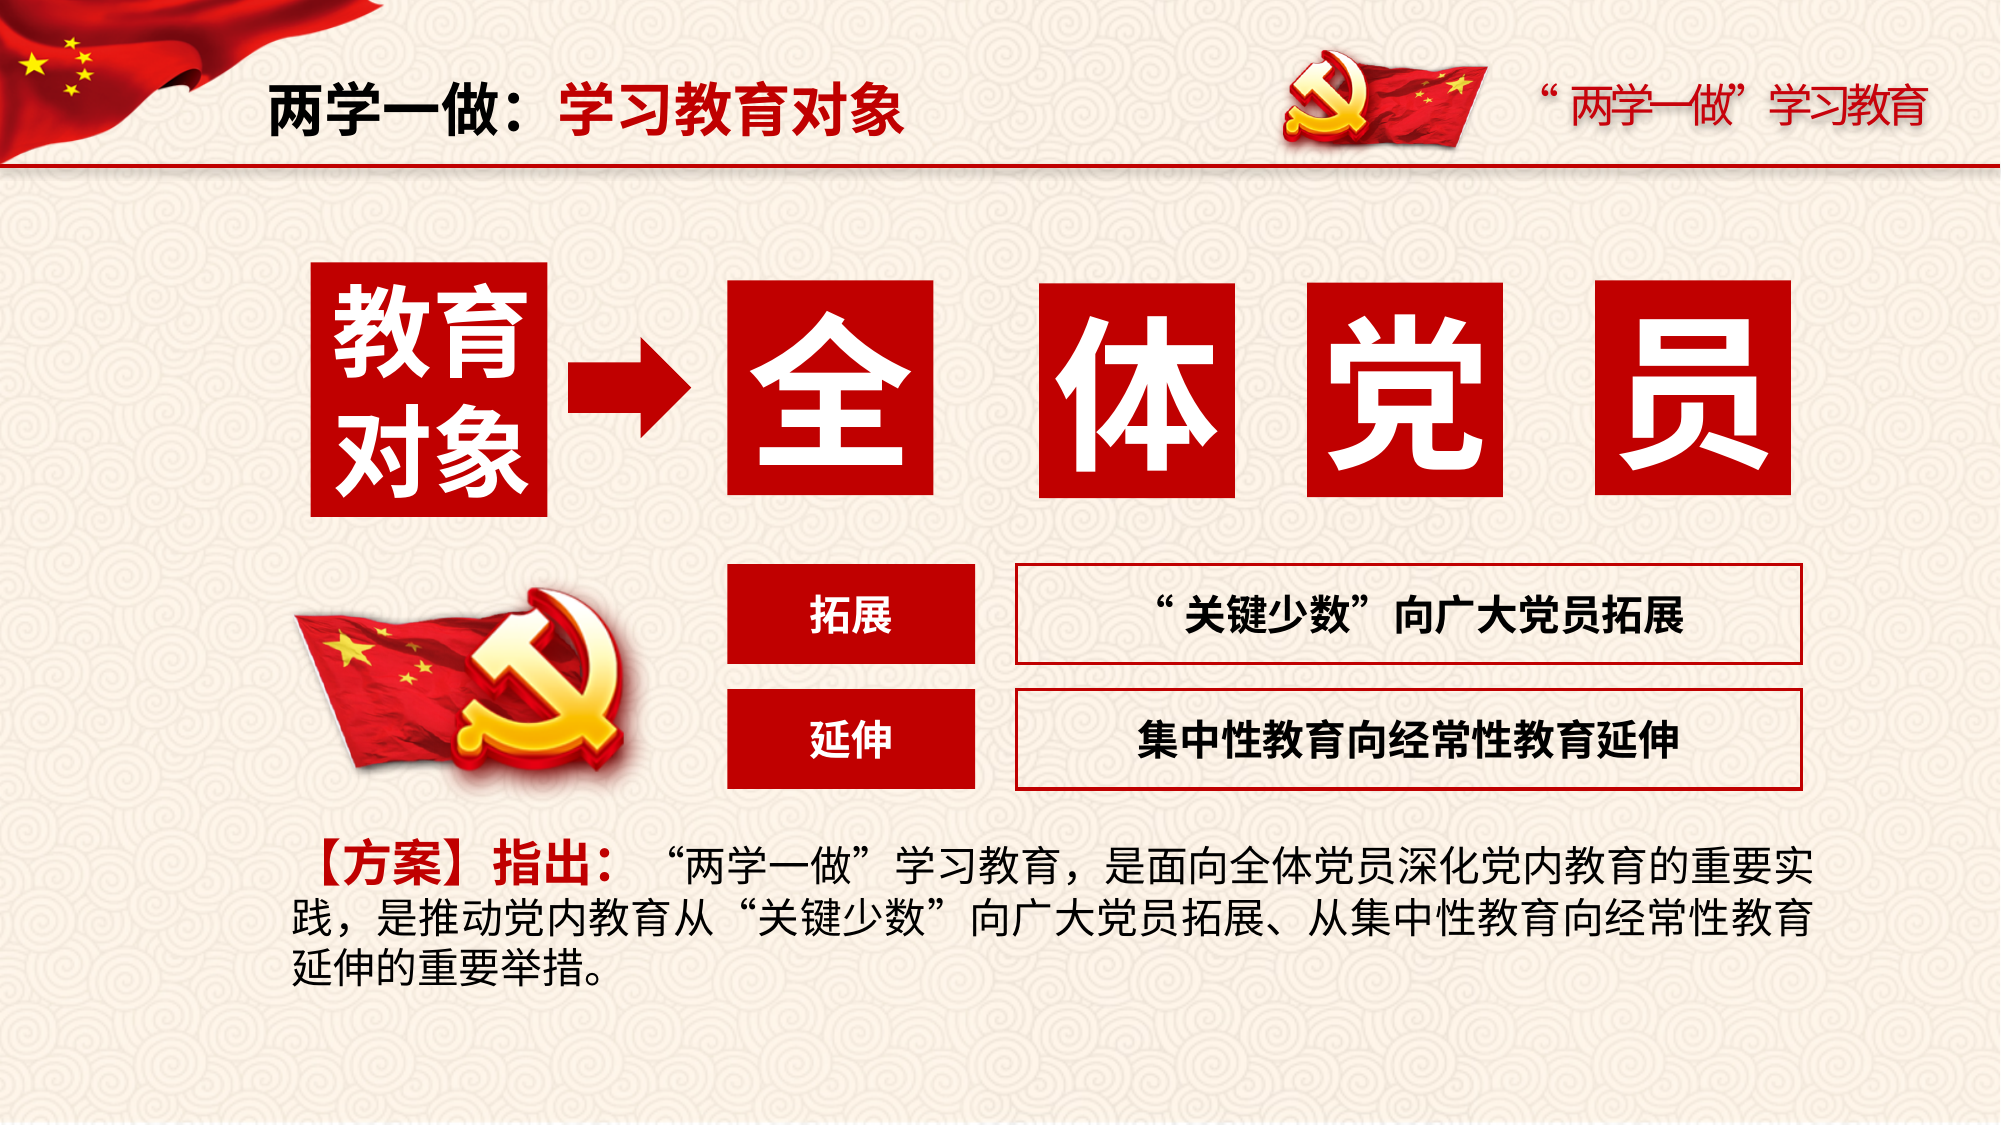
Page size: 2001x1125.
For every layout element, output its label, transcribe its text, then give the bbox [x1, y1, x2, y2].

text_box 体 [1039, 283, 1235, 499]
list 两学一做：学习教育对象 [251, 73, 937, 144]
picture [0, 0, 2001, 1125]
text_box “关键少数”向广大党员拓展 [1015, 563, 1803, 665]
text_box 员 [1595, 280, 1791, 496]
text_box 延伸 [726, 688, 976, 790]
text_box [288, 555, 669, 807]
text_box 【方案】指出：“两学一做”学习教育，是面向全体党员深化党内教育的重要实践，是推动党内教育从“关键少数”向广大党员拓展、从集中性教育向经常性教育延伸的重要举措。 [277, 824, 1831, 1000]
text_box [567, 334, 693, 441]
text_box 党 [1307, 282, 1503, 498]
text_box 集中性教育向经常性教育延伸 [1015, 688, 1803, 790]
text_box 教育对象 [310, 262, 548, 517]
text_box 拓展 [726, 563, 976, 665]
text_box 全 [727, 280, 934, 496]
